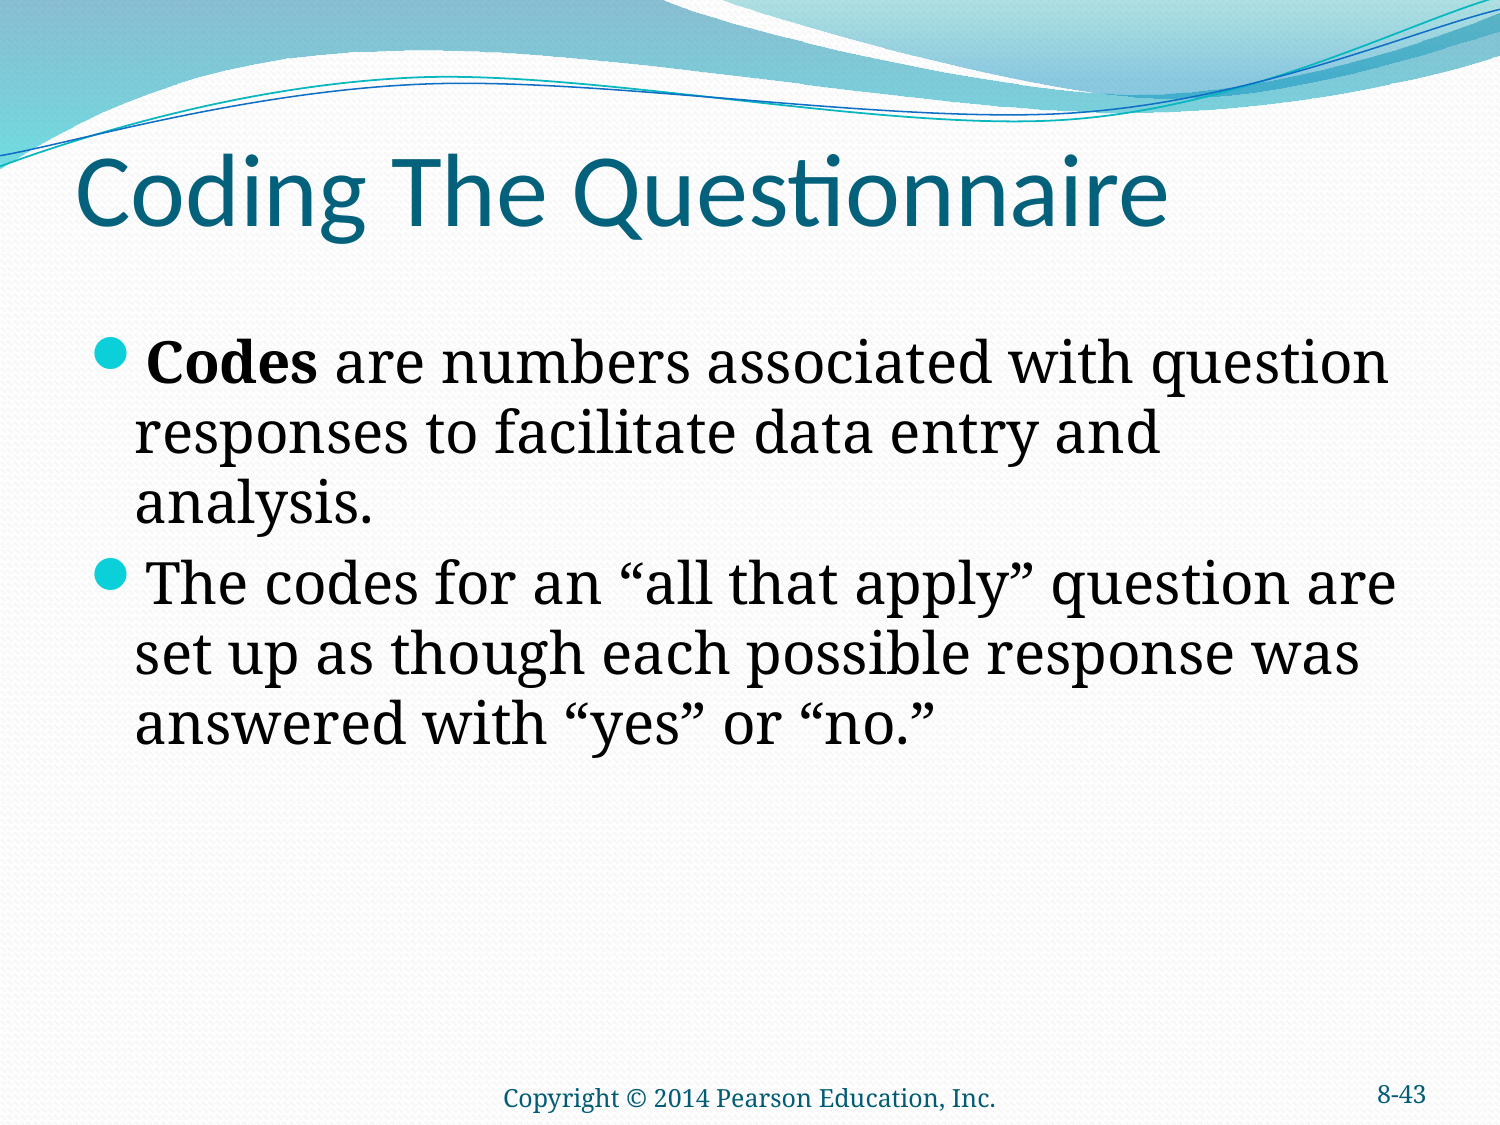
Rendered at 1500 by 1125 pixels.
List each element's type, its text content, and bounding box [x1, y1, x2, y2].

title Coding The Questionnaire [75, 87, 1425, 275]
list Codes are numbers associated with question responses to facilitate data entry and analysis. The codes for an “all that apply” question are set up as though each possible response was answered with “yes” or “no.” [75, 317, 1425, 1038]
